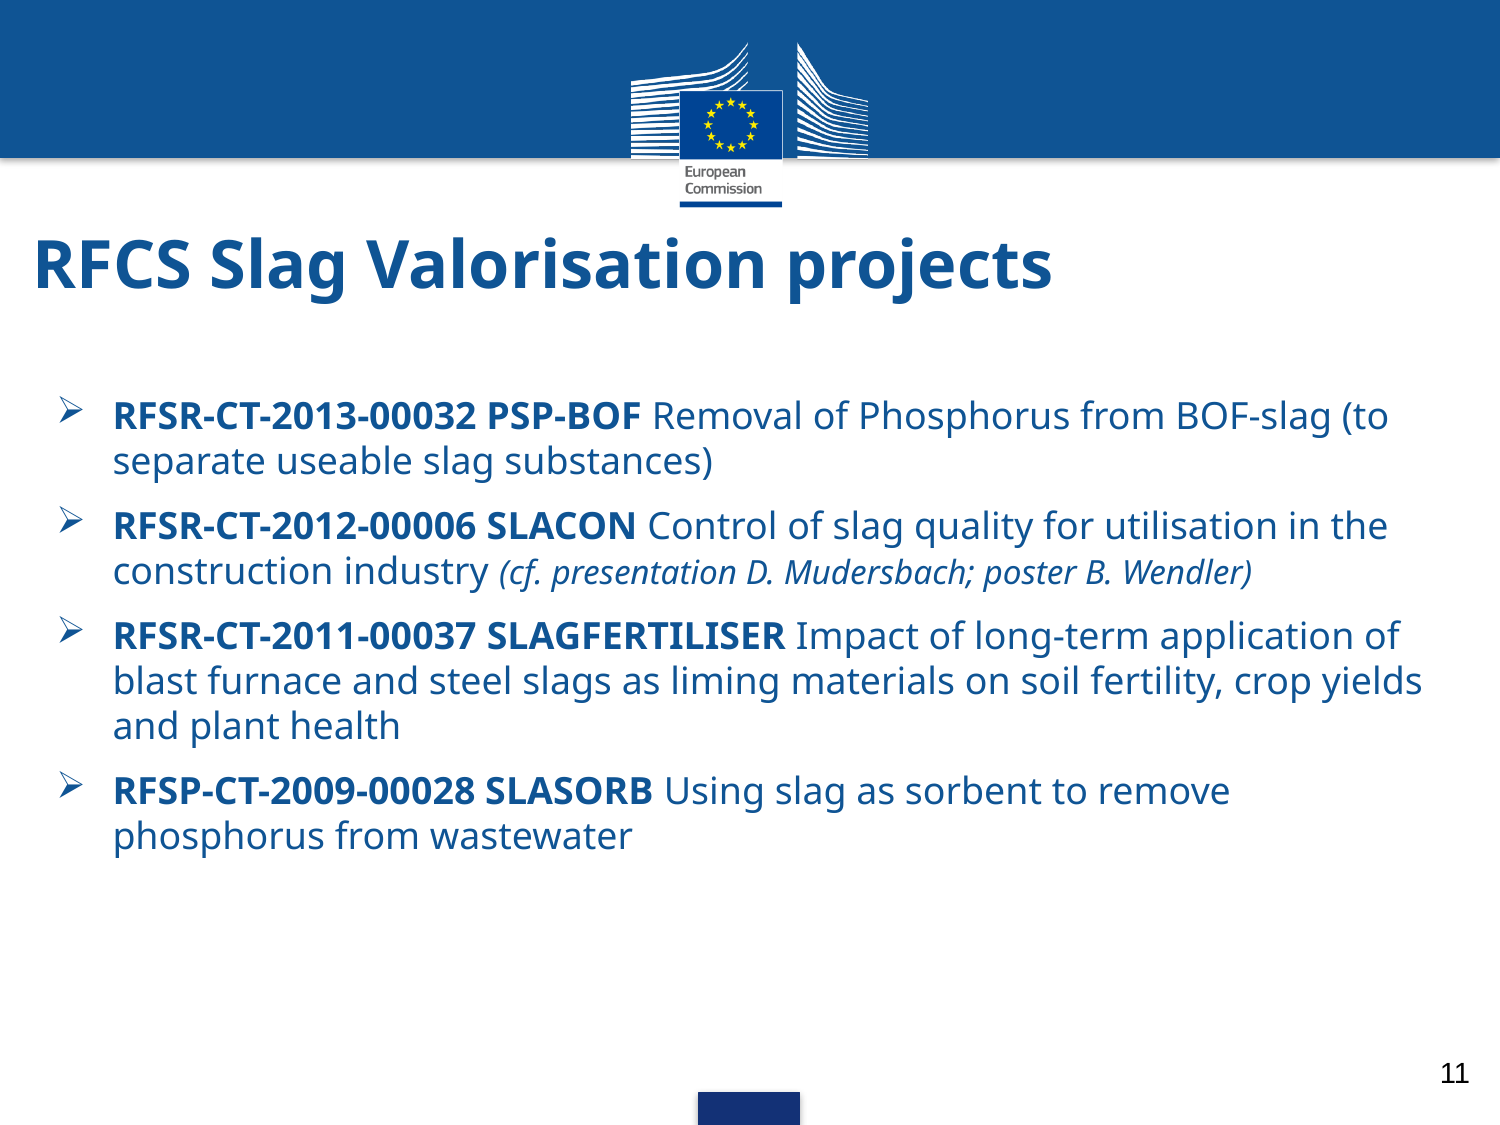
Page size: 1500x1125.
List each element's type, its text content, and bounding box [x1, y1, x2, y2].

title RFCS Slag Valorisation projects [17, 208, 1500, 315]
list RFSR-CT-2013-00032 PSP-BOF Removal of Phosphorus from BOF-slag (to separate useable slag substances) RFSR-CT-2012-00006 SLACON Control of slag quality for utilisation in the construction industry (cf. presentation D. Mudersbach; poster B. Wendler) RFSR-CT-2011-00037 SLAGFERTILISER Impact of long-term application of blast furnace and steel slags as liming materials on soil fertility, crop yields and plant health RFSP-CT-2009-00028 SLASORB Using slag as sorbent to remove phosphorus from wastewater [41, 314, 1447, 1071]
slide_number 11 [1376, 1046, 1486, 1125]
picture [631, 42, 868, 208]
